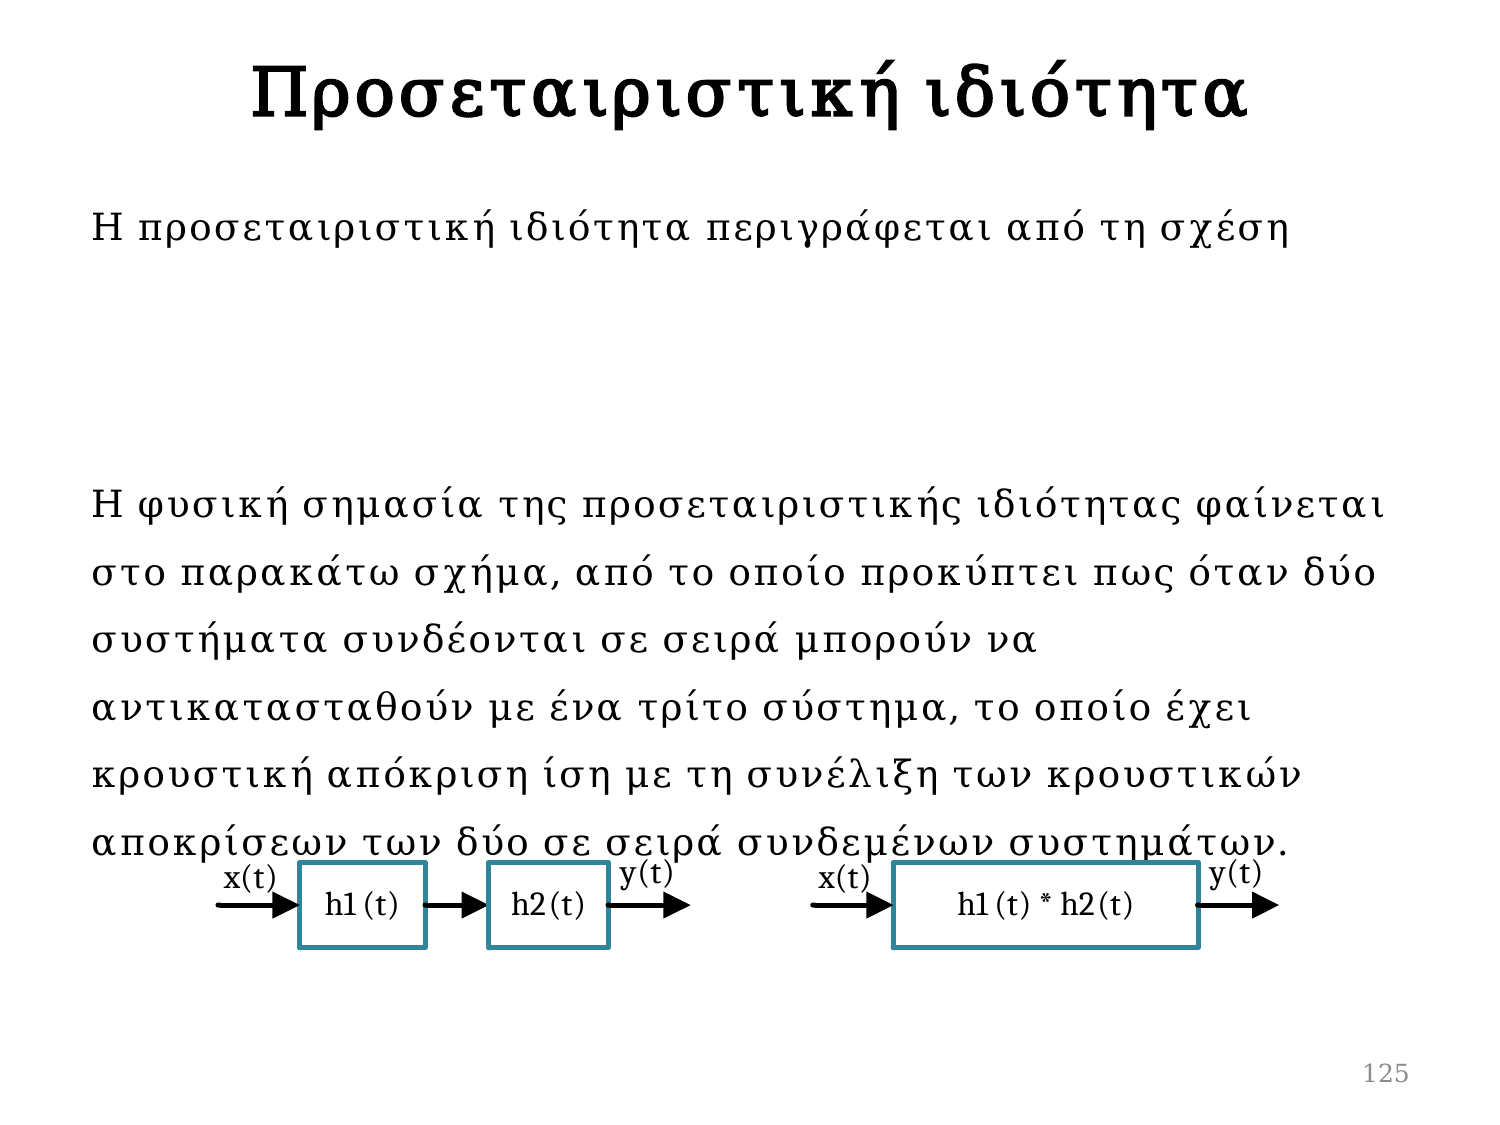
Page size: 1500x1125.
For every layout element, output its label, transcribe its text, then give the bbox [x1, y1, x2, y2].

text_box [182, 822, 718, 953]
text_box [777, 822, 1306, 953]
title Προσεταιριστική ιδιότητα [75, 19, 1425, 159]
slide_number 125 [1222, 1042, 1425, 1103]
